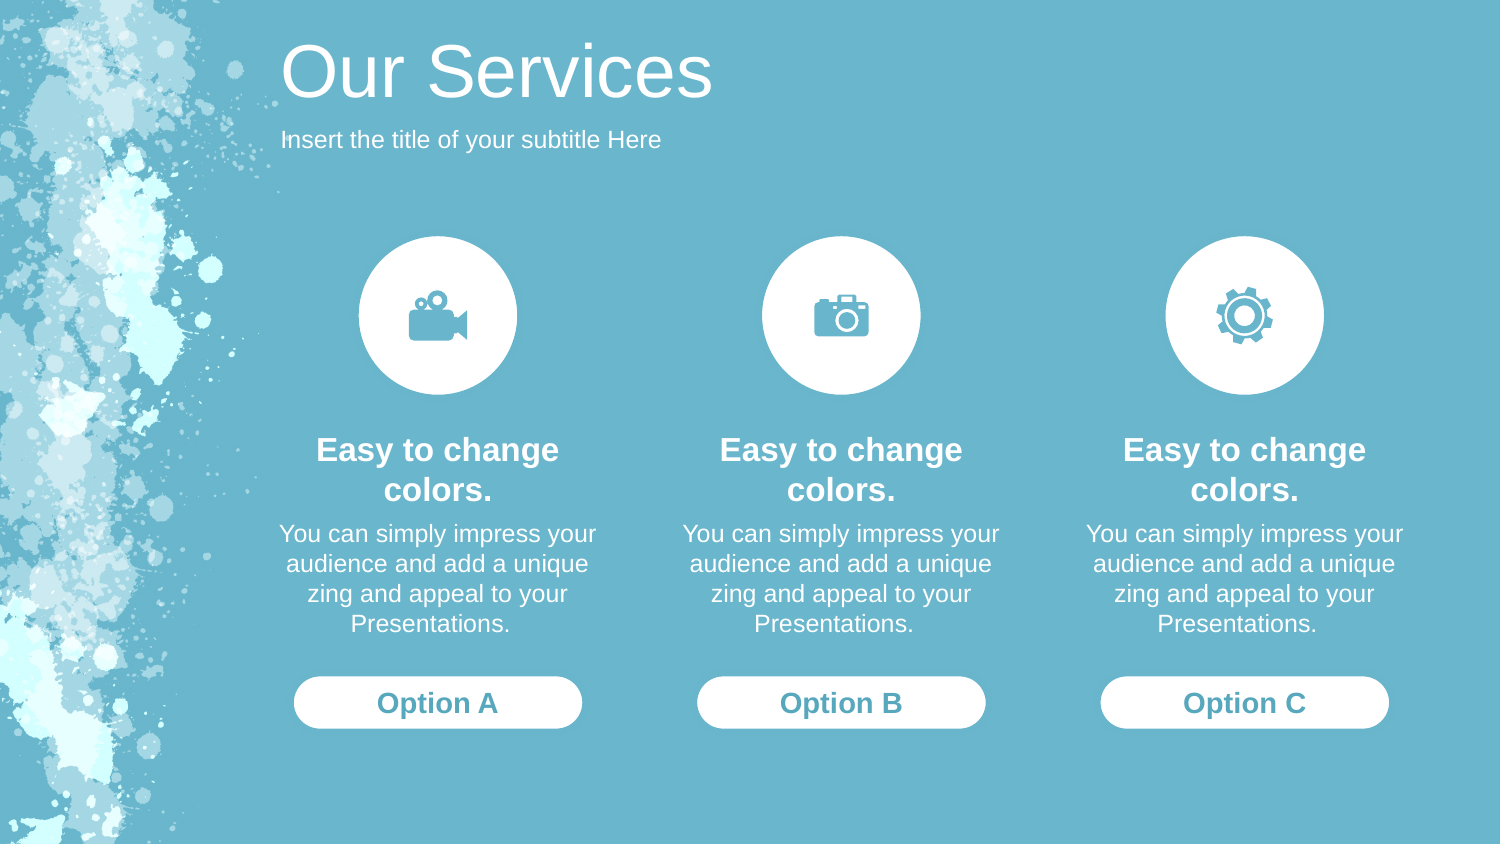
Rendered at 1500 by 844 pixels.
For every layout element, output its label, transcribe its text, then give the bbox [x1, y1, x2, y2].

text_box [1059, 420, 1430, 647]
list Our Services [265, 20, 1500, 114]
text_box Option B [757, 677, 925, 727]
text_box [1159, 230, 1330, 401]
text_box [1095, 670, 1395, 735]
text_box Option A [354, 677, 522, 727]
text_box [812, 292, 871, 339]
text_box [1214, 284, 1276, 347]
list Insert the title of your subtitle Here [265, 114, 1500, 162]
picture [0, 0, 1500, 844]
text_box Option C [1161, 677, 1329, 727]
text_box [756, 230, 927, 401]
text_box [406, 288, 470, 343]
text_box [691, 670, 992, 735]
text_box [656, 420, 1027, 647]
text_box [252, 420, 624, 647]
text_box [353, 230, 523, 401]
text_box [288, 670, 588, 735]
